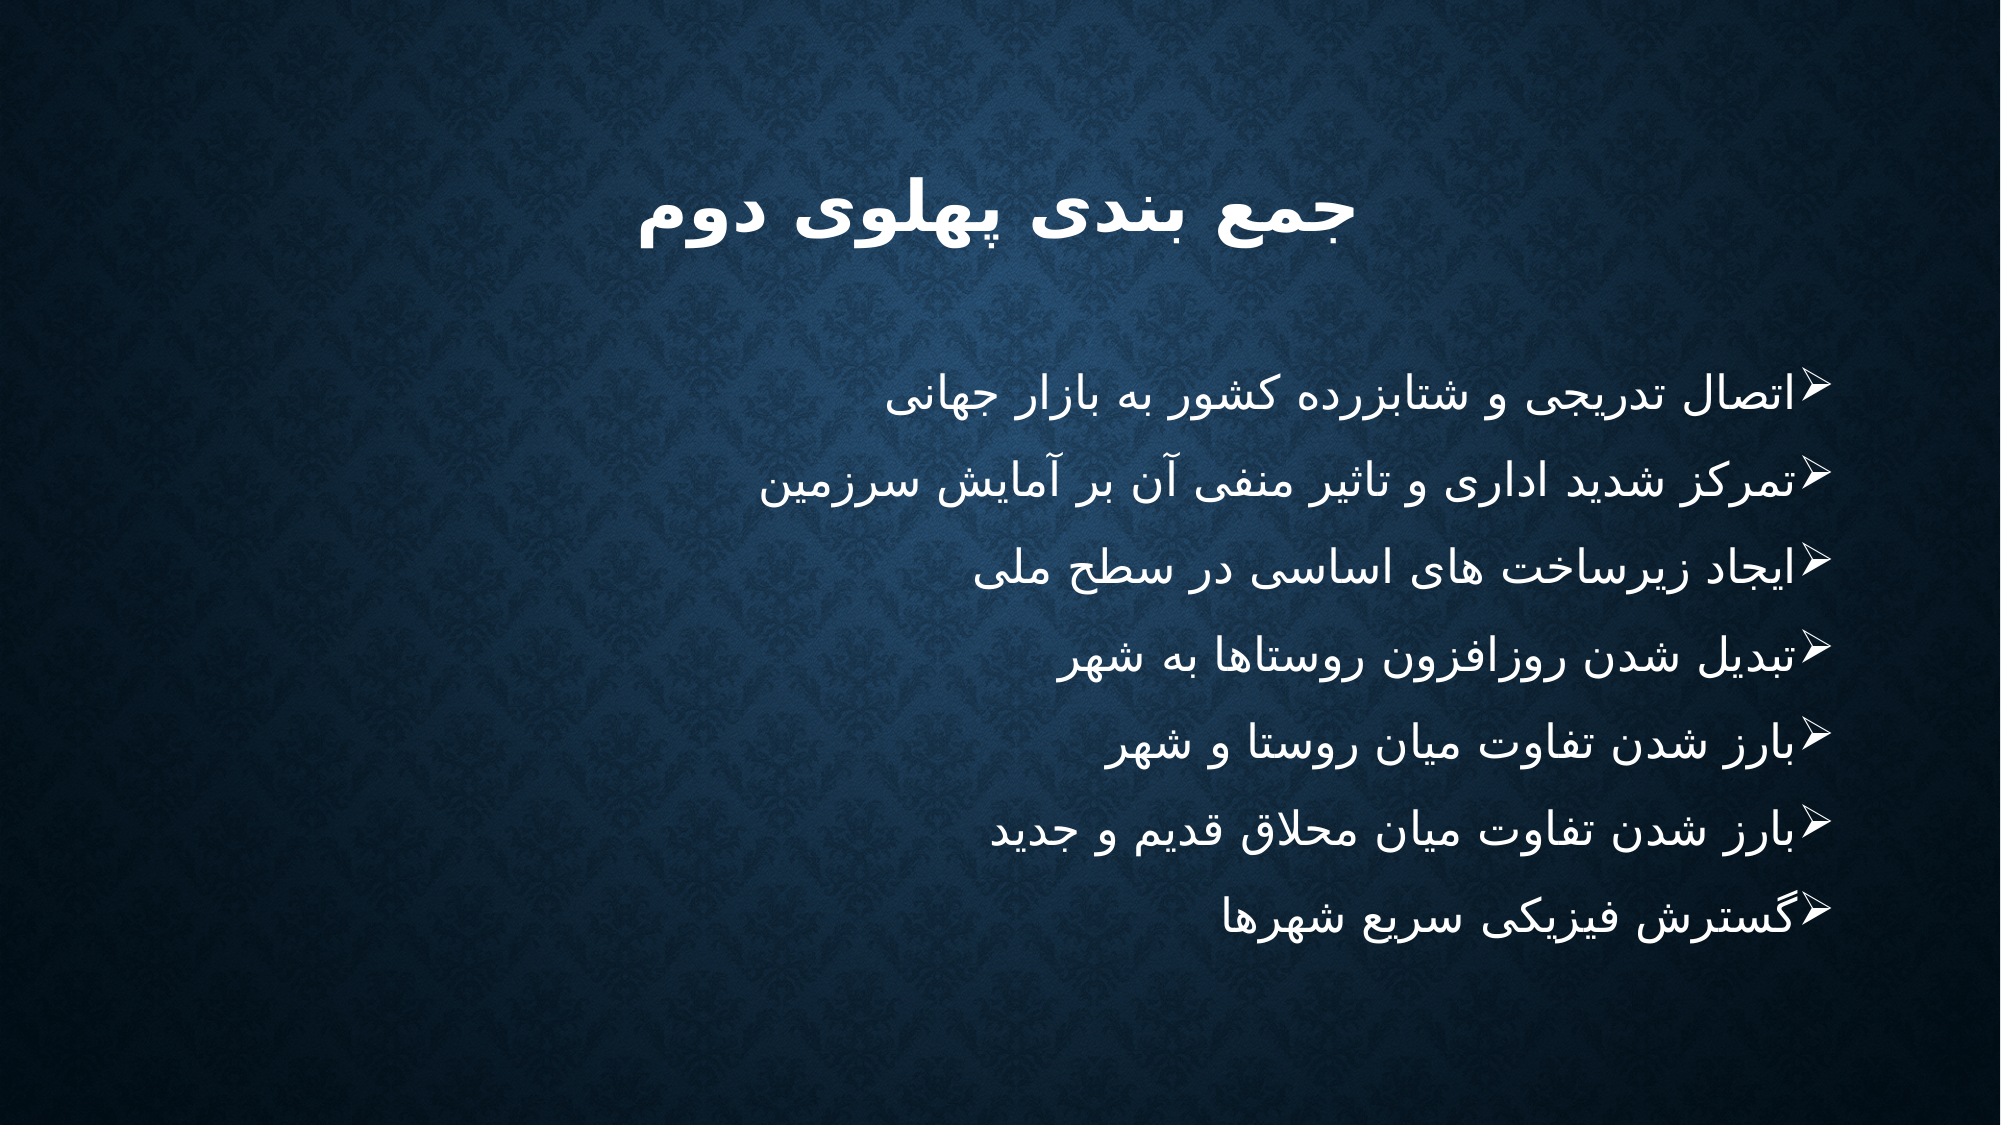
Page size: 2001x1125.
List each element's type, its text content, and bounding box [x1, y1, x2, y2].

list اتصال تدریجی و شتابزرده کشور به بازار جهانی تمرکز شدید اداری و تاثیر منفی آن بر آمایش سرزمین ایجاد زیرساخت های اساسی در سطح ملی تبدیل شدن روزافزون روستاها به شهر بارز شدن تفاوت میان روستا و شهر بارز شدن تفاوت میان محلاق قدیم و جدید گسترش فیزیکی سریع شهرها [149, 343, 1849, 950]
title جمع بندی پهلوی دوم [149, 99, 1849, 318]
